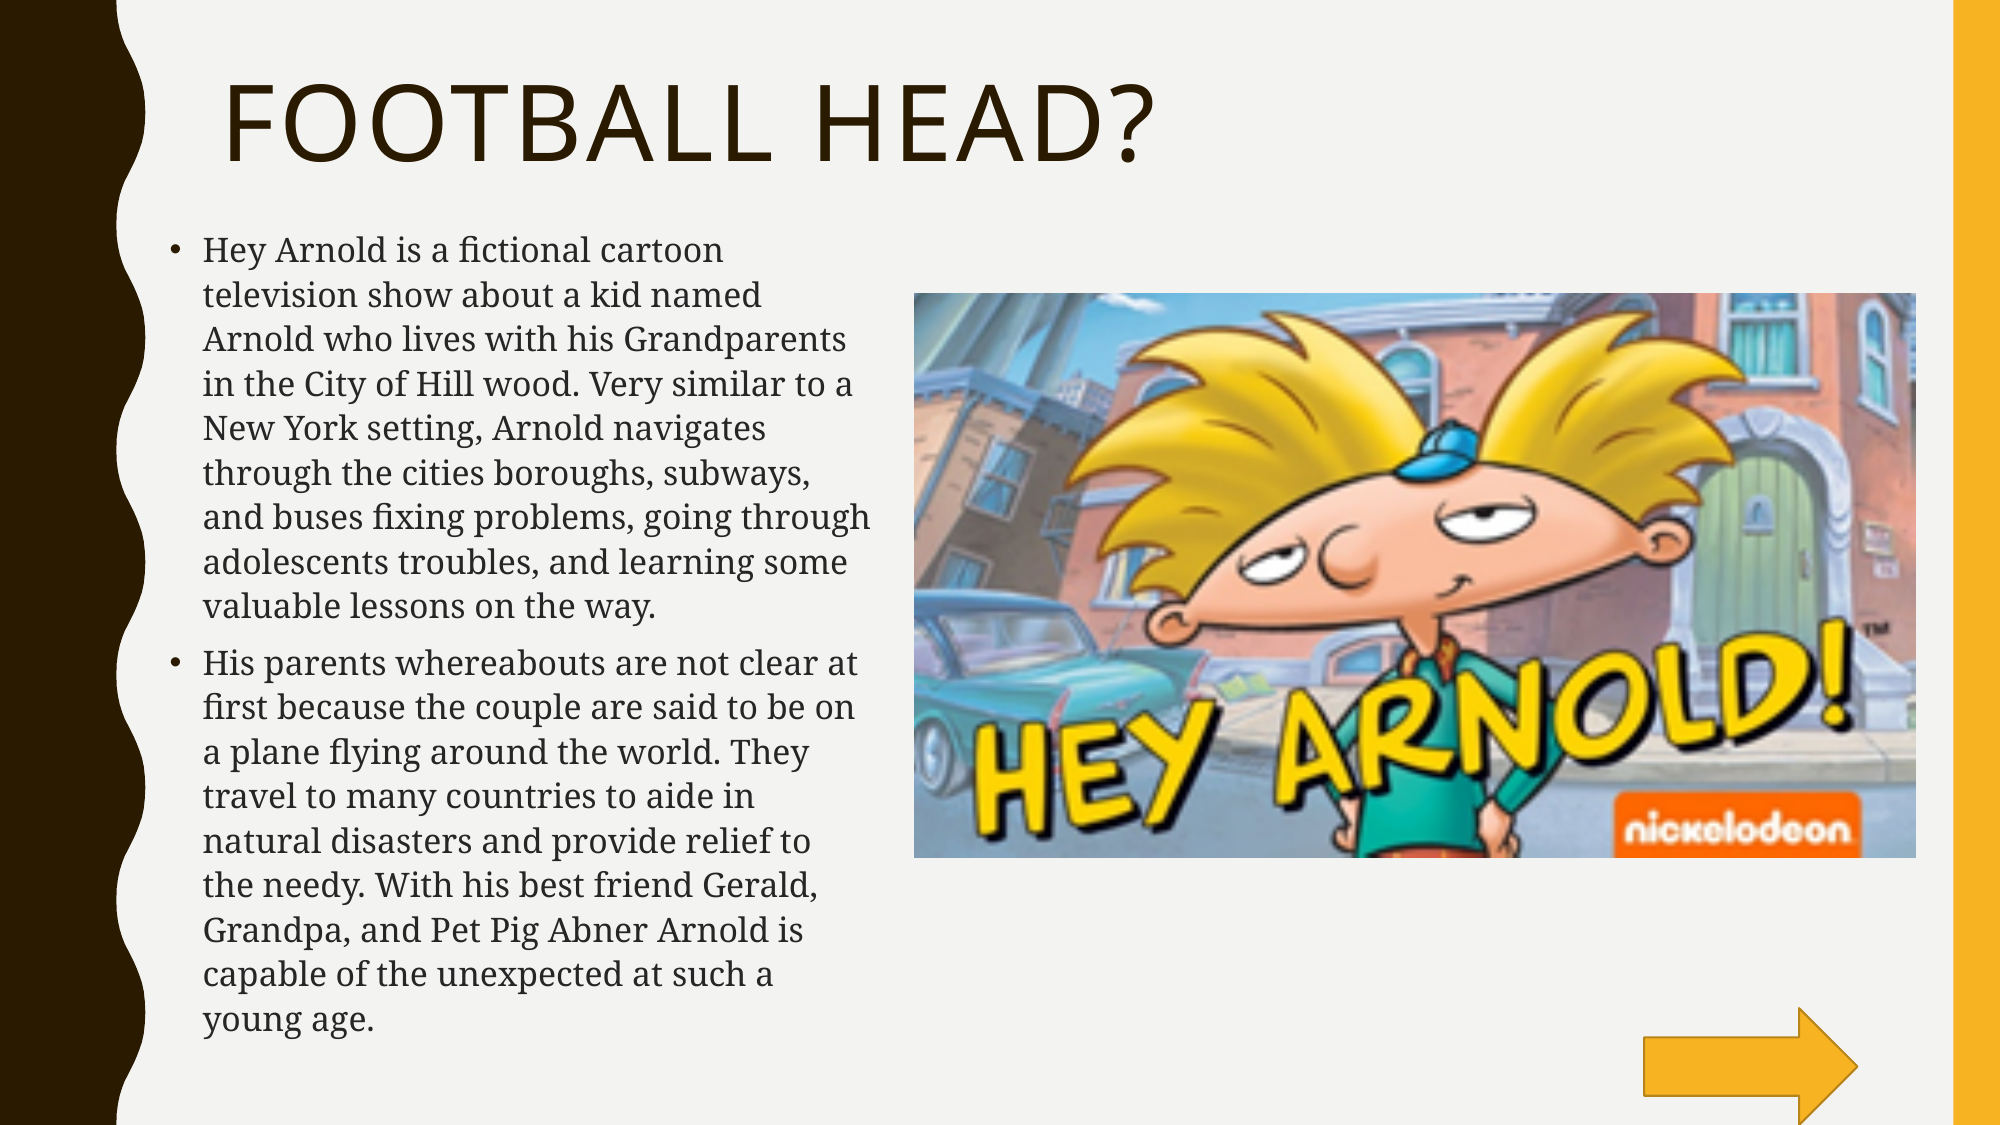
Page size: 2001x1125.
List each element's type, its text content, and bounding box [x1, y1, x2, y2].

title Football head? [205, 62, 1875, 308]
text_box [1643, 1007, 1859, 1125]
list Hey Arnold is a fictional cartoon television show about a kid named Arnold who lives with his Grandparents in the City of Hill wood. Very similar to a New York setting, Arnold navigates through the cities boroughs, subways, and buses fixing problems, going through adolescents troubles, and learning some valuable lessons on the way. His parents whereabouts are not clear at first because the couple are said to be on a plane flying around the world. They travel to many countries to aide in natural disasters and provide relief to the needy. With his best friend Gerald, Grandpa, and Pet Pig Abner Arnold is capable of the unexpected at such a young age. [154, 217, 887, 1100]
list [914, 293, 1916, 858]
